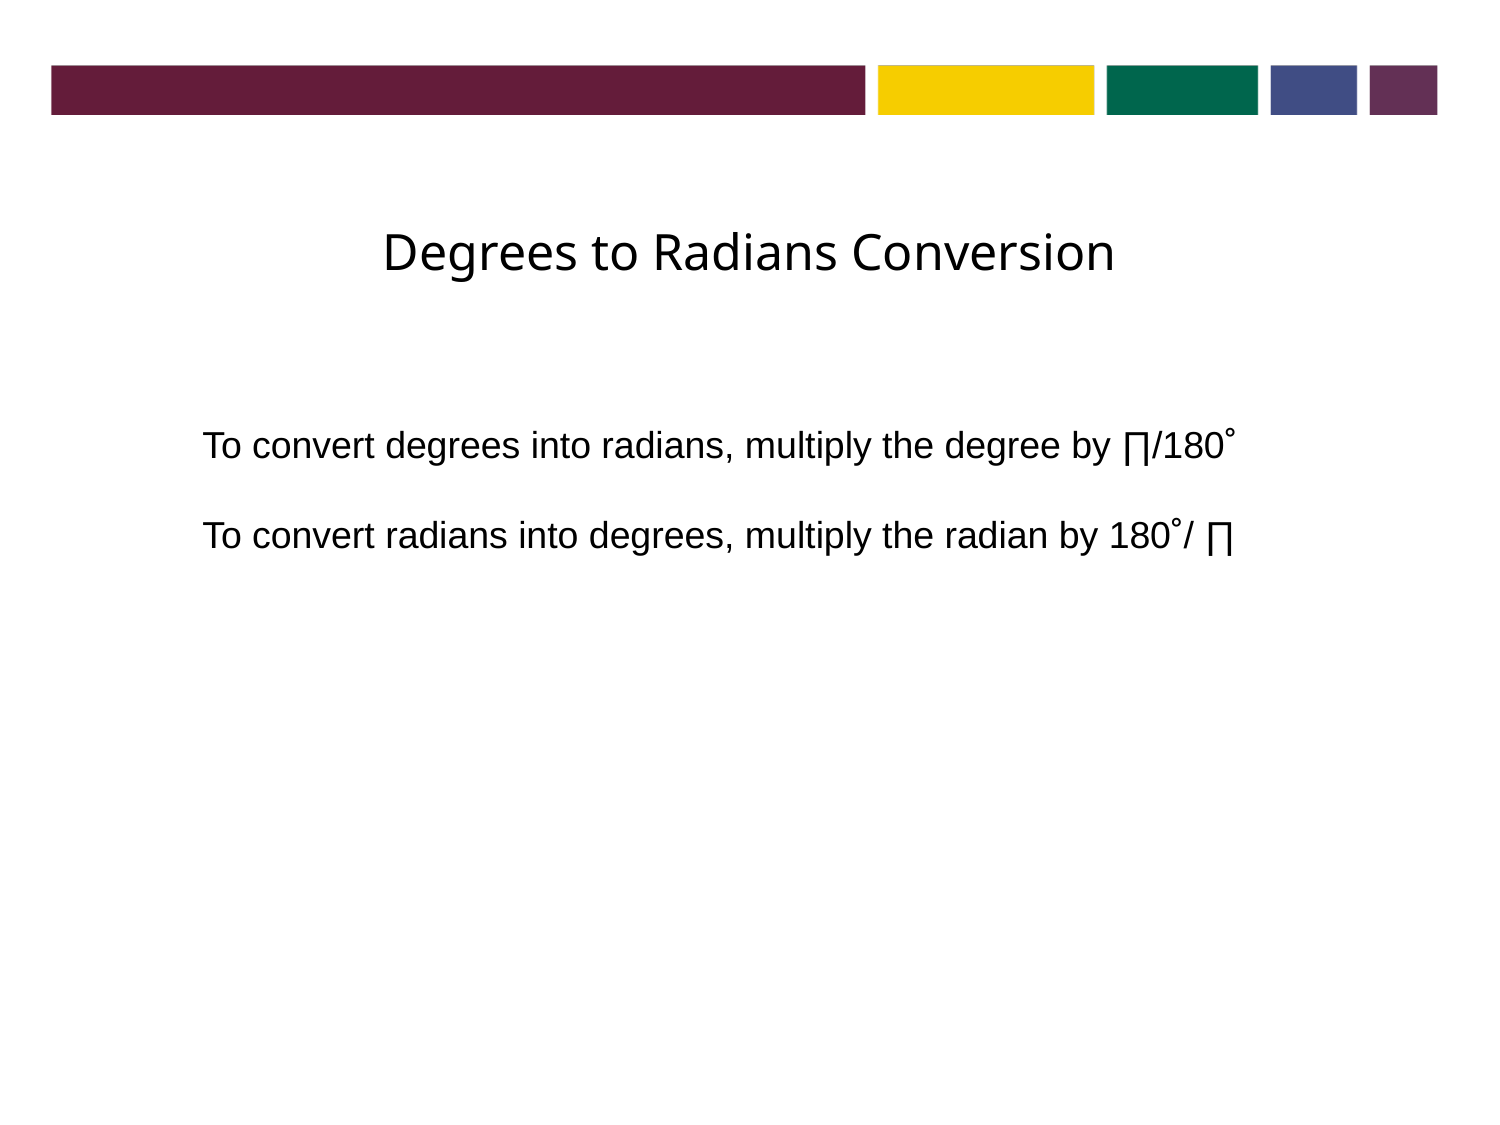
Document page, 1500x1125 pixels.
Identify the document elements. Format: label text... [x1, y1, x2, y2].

picture [37, 49, 1438, 116]
title Degrees to Radians Conversion [75, 149, 1425, 350]
text_box To convert degrees into radians, multiply the degree by ∏/180˚ To convert radians into degrees, multiply the radian by 180˚/ ∏ [187, 413, 1351, 564]
